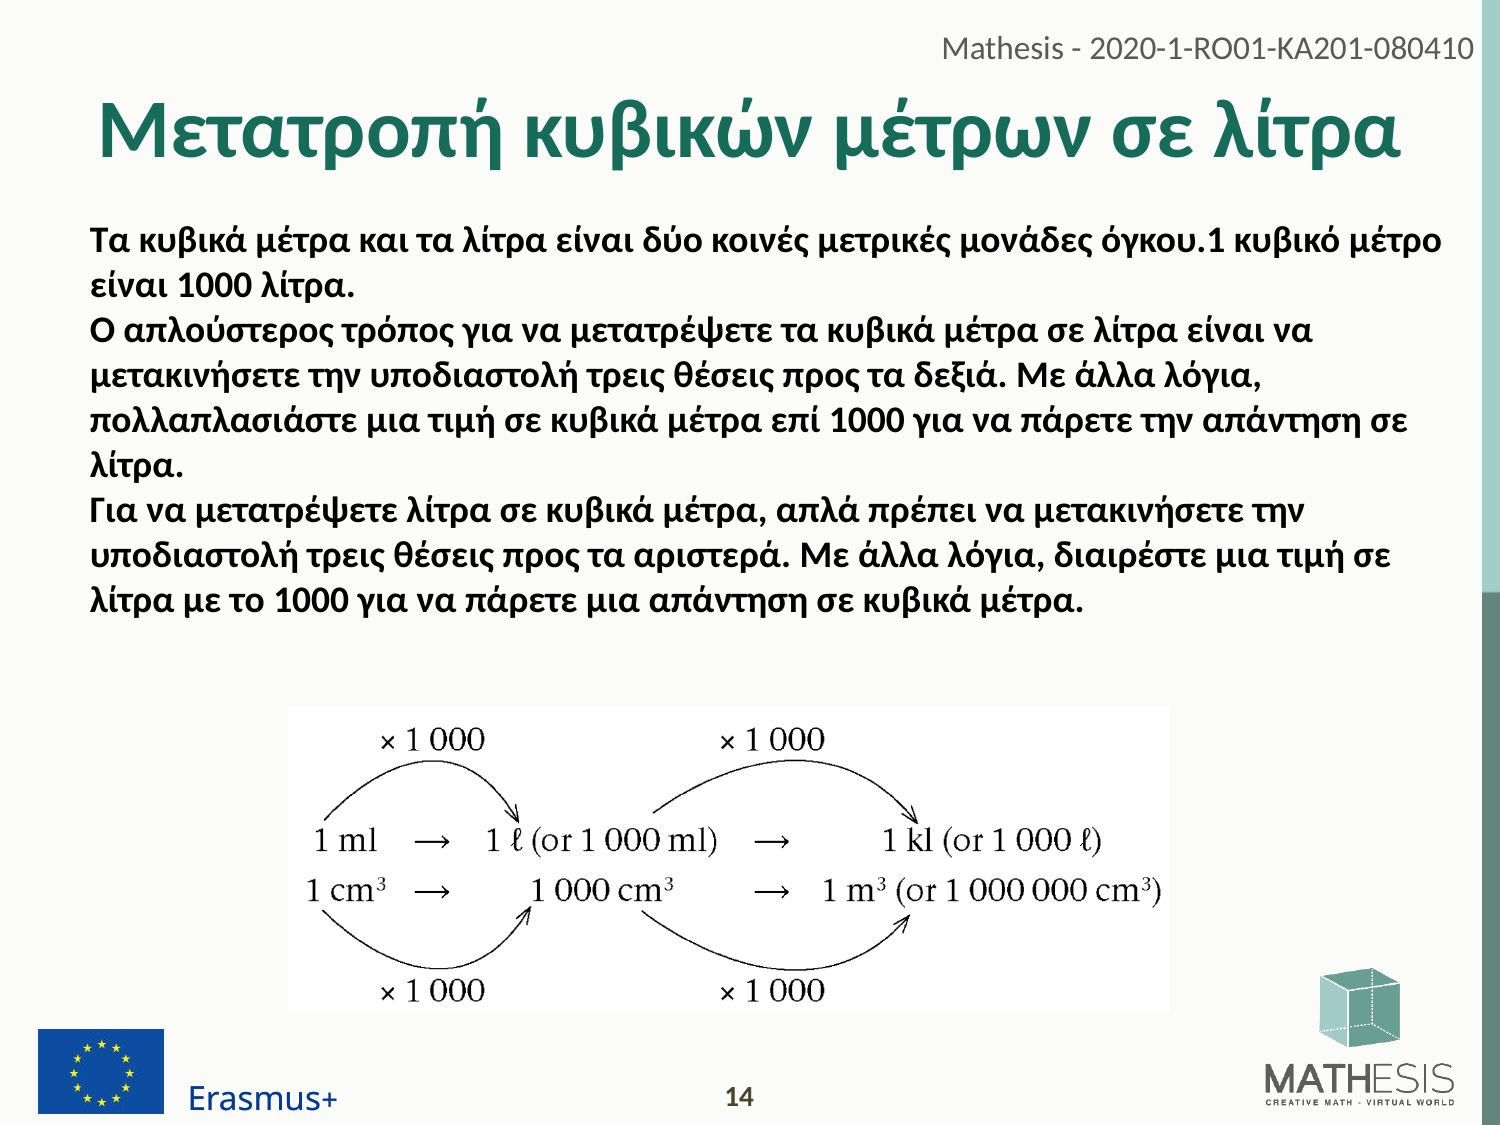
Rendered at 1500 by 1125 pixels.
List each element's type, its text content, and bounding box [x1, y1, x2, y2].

text_box Τα κυβικά μέτρα και τα λίτρα είναι δύο κοινές μετρικές μονάδες όγκου.1 κυβικό μέτρο είναι 1000 λίτρα. Ο απλούστερος τρόπος για να μετατρέψετε τα κυβικά μέτρα σε λίτρα είναι να μετακινήσετε την υποδιαστολή τρεις θέσεις προς τα δεξιά. Με άλλα λόγια, πολλαπλασιάστε μια τιμή σε κυβικά μέτρα επί 1000 για να πάρετε την απάντηση σε λίτρα. Για να μετατρέψετε λίτρα σε κυβικά μέτρα, απλά πρέπει να μετακινήσετε την υποδιαστολή τρεις θέσεις προς τα αριστερά. Με άλλα λόγια, διαιρέστε μια τιμή σε λίτρα με το 1000 για να πάρετε μια απάντηση σε κυβικά μέτρα. [75, 208, 1493, 628]
picture [38, 1029, 164, 1114]
picture [289, 706, 1169, 1012]
title Μετατροπή κυβικών μέτρων σε λίτρα [75, 66, 1425, 208]
